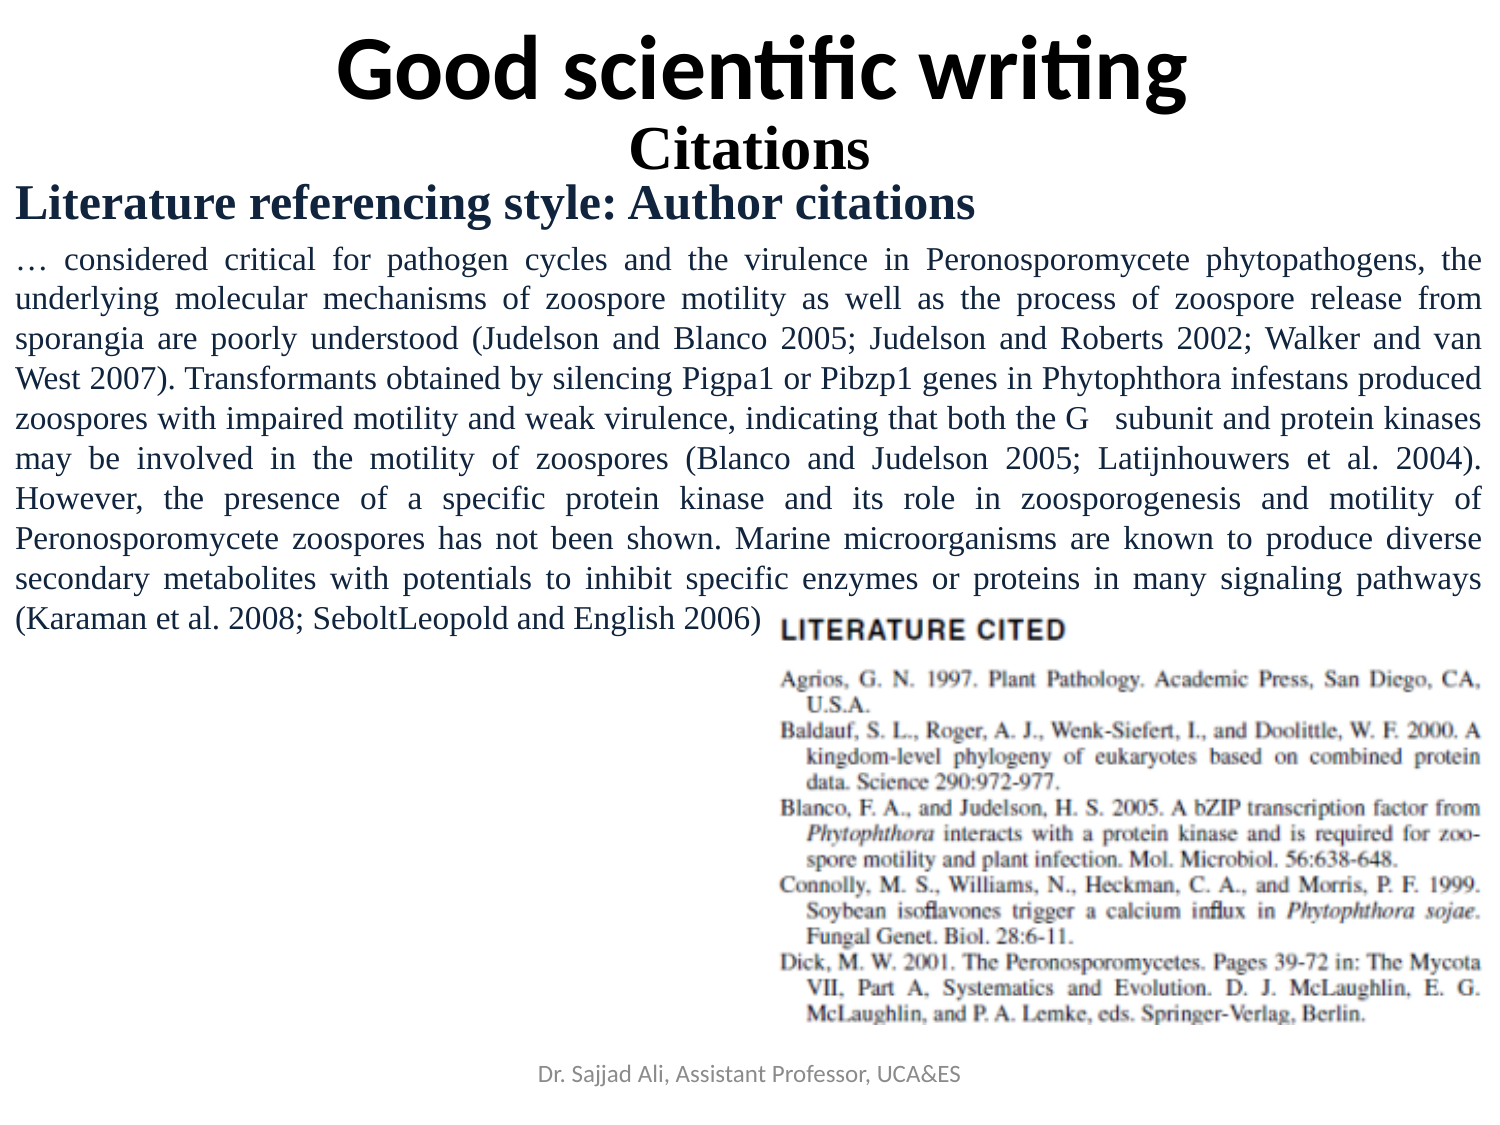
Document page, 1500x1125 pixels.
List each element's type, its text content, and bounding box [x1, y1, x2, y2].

footer Dr. Sajjad Ali, Assistant Professor, UCA&ES [512, 1042, 988, 1103]
text_box Citations [613, 99, 887, 190]
text_box Good scientific writing [124, 0, 1400, 125]
picture [762, 612, 1500, 1026]
subtitle Literature referencing style: Author citations … considered critical for pathogen cycles and the virulence in Peronosporomycete phytopathogens, the underlying molecular mechanisms of zoospore motility as well as the process of zoospore release from sporangia are poorly understood (Judelson and Blanco 2005; Judelson and Roberts 2002; Walker and van West 2007). Transformants obtained by silencing Pigpa1 or Pibzp1 genes in Phytophthora infestans produced zoospores with impaired motility and weak virulence, indicating that both the Gsubunit and protein kinases may be involved in the motility of zoospores (Blanco and Judelson 2005; Latijnhouwers et al. 2004). However, the presence of a specific protein kinase and its role in zoosporogenesis and motility of Peronosporomycete zoospores has not been shown. Marine microorganisms are known to produce diverse secondary metabolites with potentials to inhibit specific enzymes or proteins in many signaling pathways (Karaman et al. 2008; SeboltLeopold and English 2006). [0, 162, 1500, 425]
